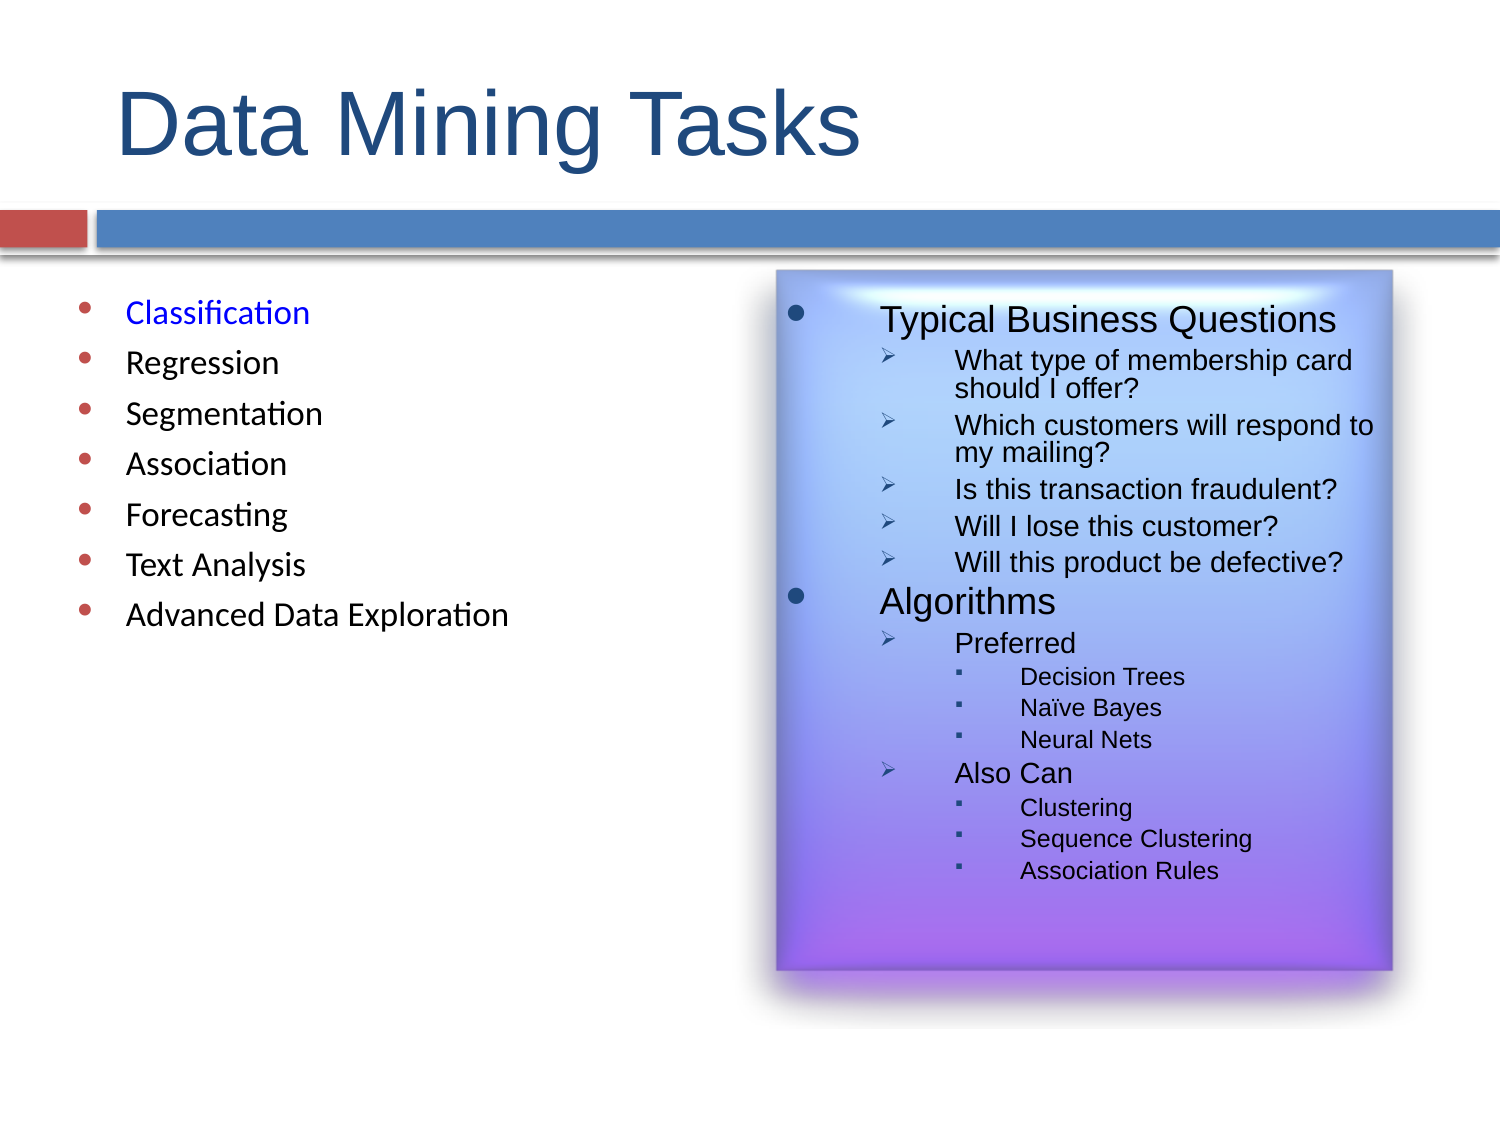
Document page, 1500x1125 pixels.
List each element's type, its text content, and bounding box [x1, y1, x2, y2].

list Classification Regression Segmentation Association Forecasting Text Analysis Advanced Data Exploration [62, 281, 726, 646]
picture [732, 262, 1432, 1030]
title Data Mining Tasks [100, 37, 1438, 200]
